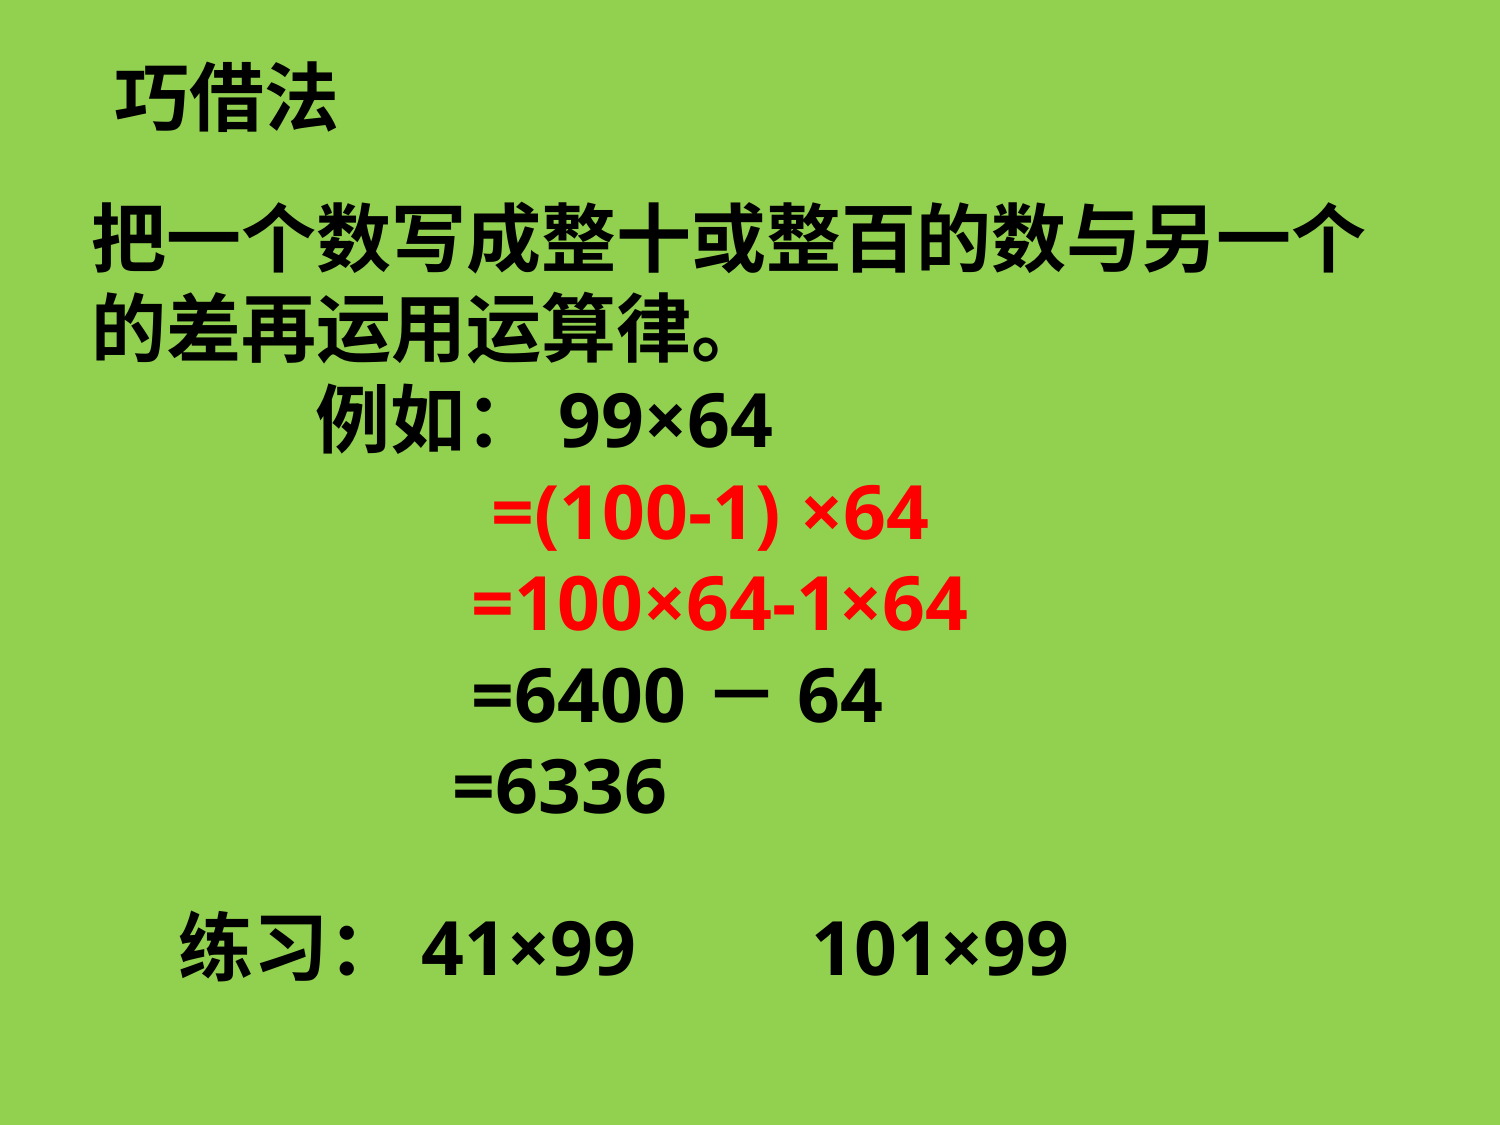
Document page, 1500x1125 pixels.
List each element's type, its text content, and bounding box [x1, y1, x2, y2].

text_box 巧借法 [100, 42, 727, 148]
text_box 把一个数写成整十或整百的数与另一个的差再运用运算律。 [76, 184, 1436, 380]
text_box 练习：41×99 101×99 [112, 893, 1341, 998]
text_box 例如：99×64 =(100-1) ×64 =100×64-1×64 =6400－64 =6336 [301, 397, 1211, 832]
